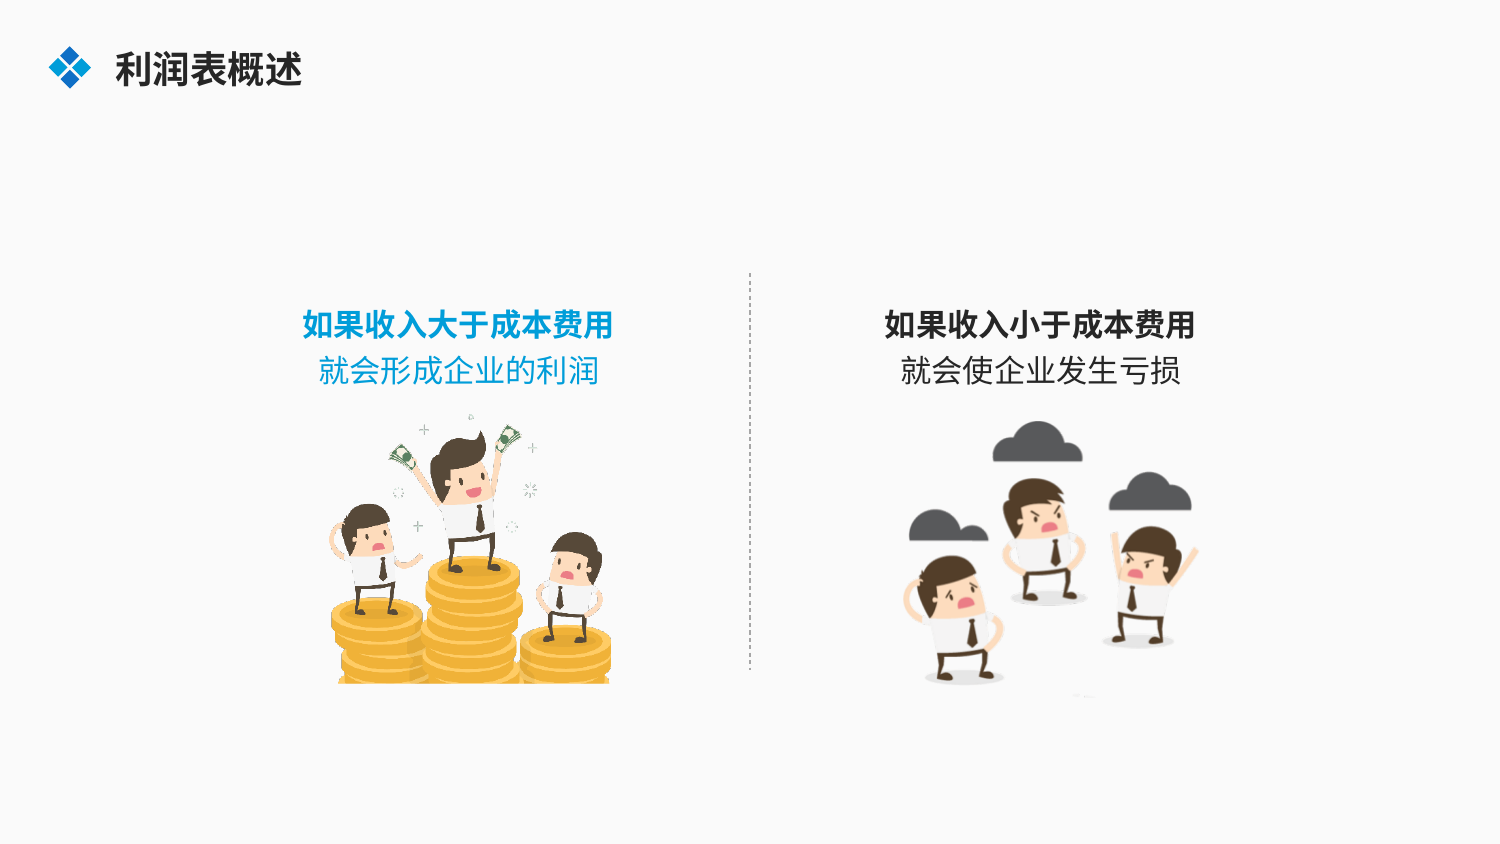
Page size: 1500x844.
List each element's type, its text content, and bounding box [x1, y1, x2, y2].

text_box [55, 52, 85, 83]
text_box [751, 288, 1228, 398]
picture [903, 421, 1210, 698]
text_box 利润表概述 [100, 38, 735, 99]
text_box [272, 288, 749, 398]
picture [329, 414, 617, 793]
